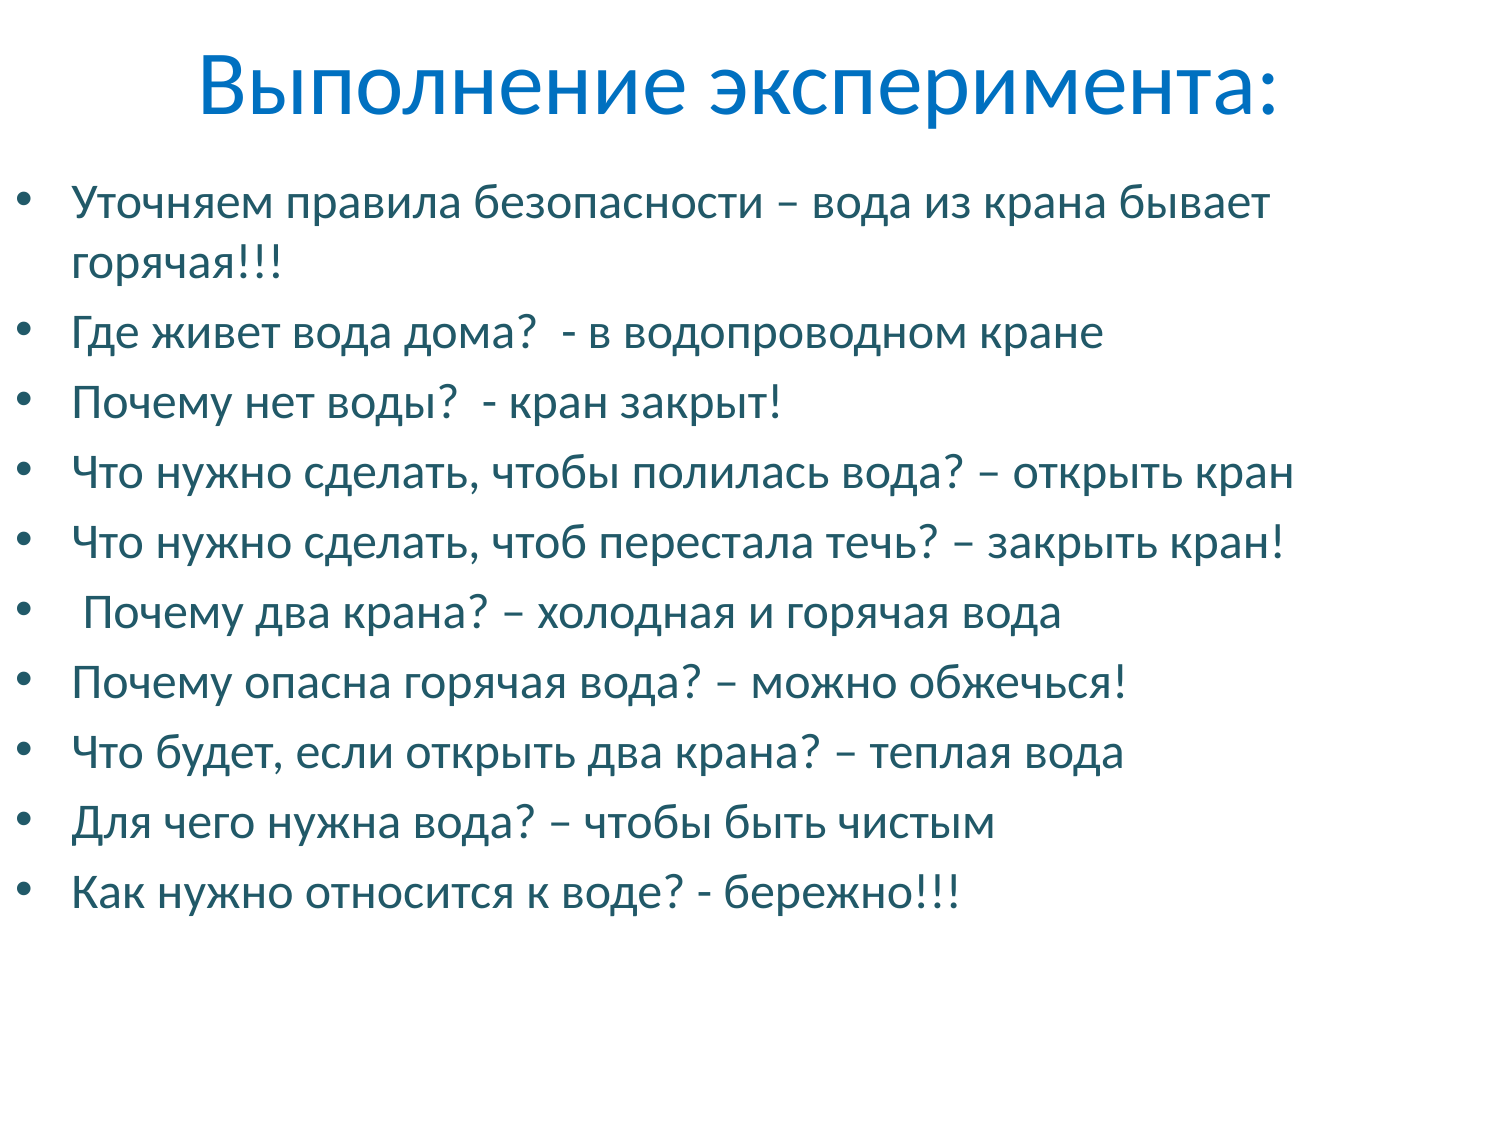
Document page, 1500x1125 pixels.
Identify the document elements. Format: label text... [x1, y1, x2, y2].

title Выполнение эксперимента: [64, 0, 1415, 160]
list Уточняем правила безопасности – вода из крана бывает горячая!!! Где живет вода дома? - в водопроводном кране Почему нет воды? - кран закрыт! Что нужно сделать, чтобы полилась вода? – открыть кран Что нужно сделать, чтоб перестала течь? – закрыть кран! Почему два крана? – холодная и горячая вода Почему опасна горячая вода? – можно обжечься! Что будет, если открыть два крана? – теплая вода Для чего нужна вода? – чтобы быть чистым Как нужно относится к воде? - бережно!!! [0, 160, 1500, 1005]
